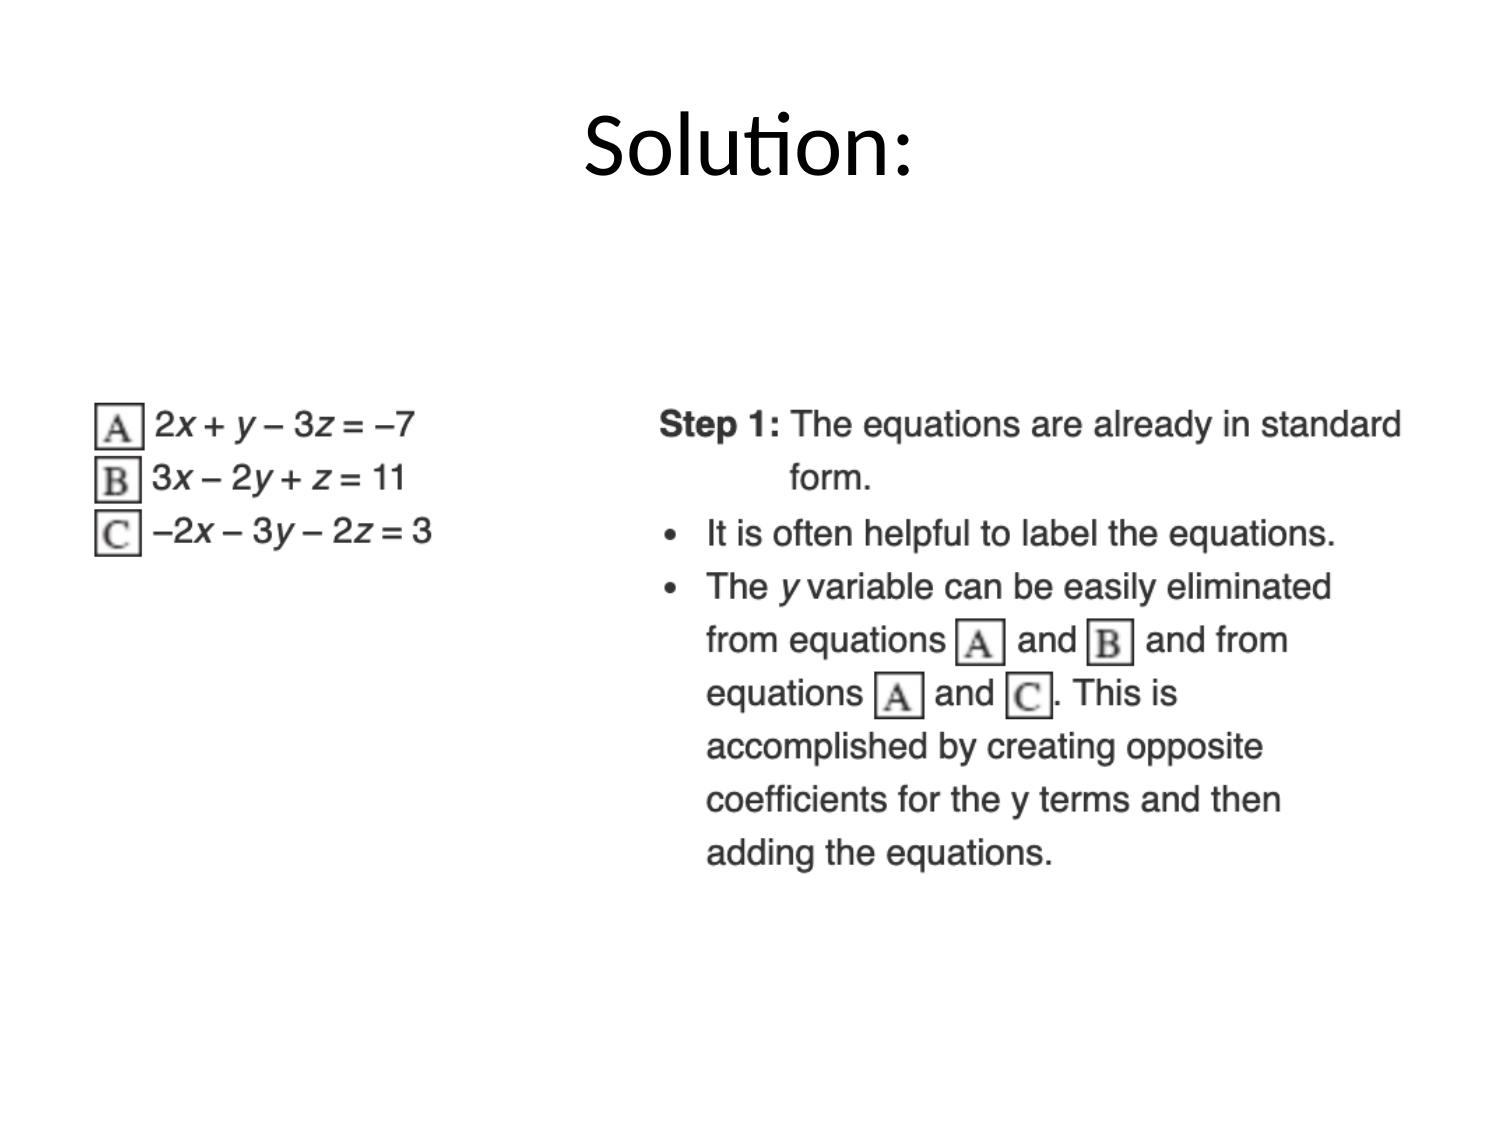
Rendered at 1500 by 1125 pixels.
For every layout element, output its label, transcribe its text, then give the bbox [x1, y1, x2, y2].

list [74, 262, 1426, 1006]
title Solution: [75, 45, 1425, 233]
